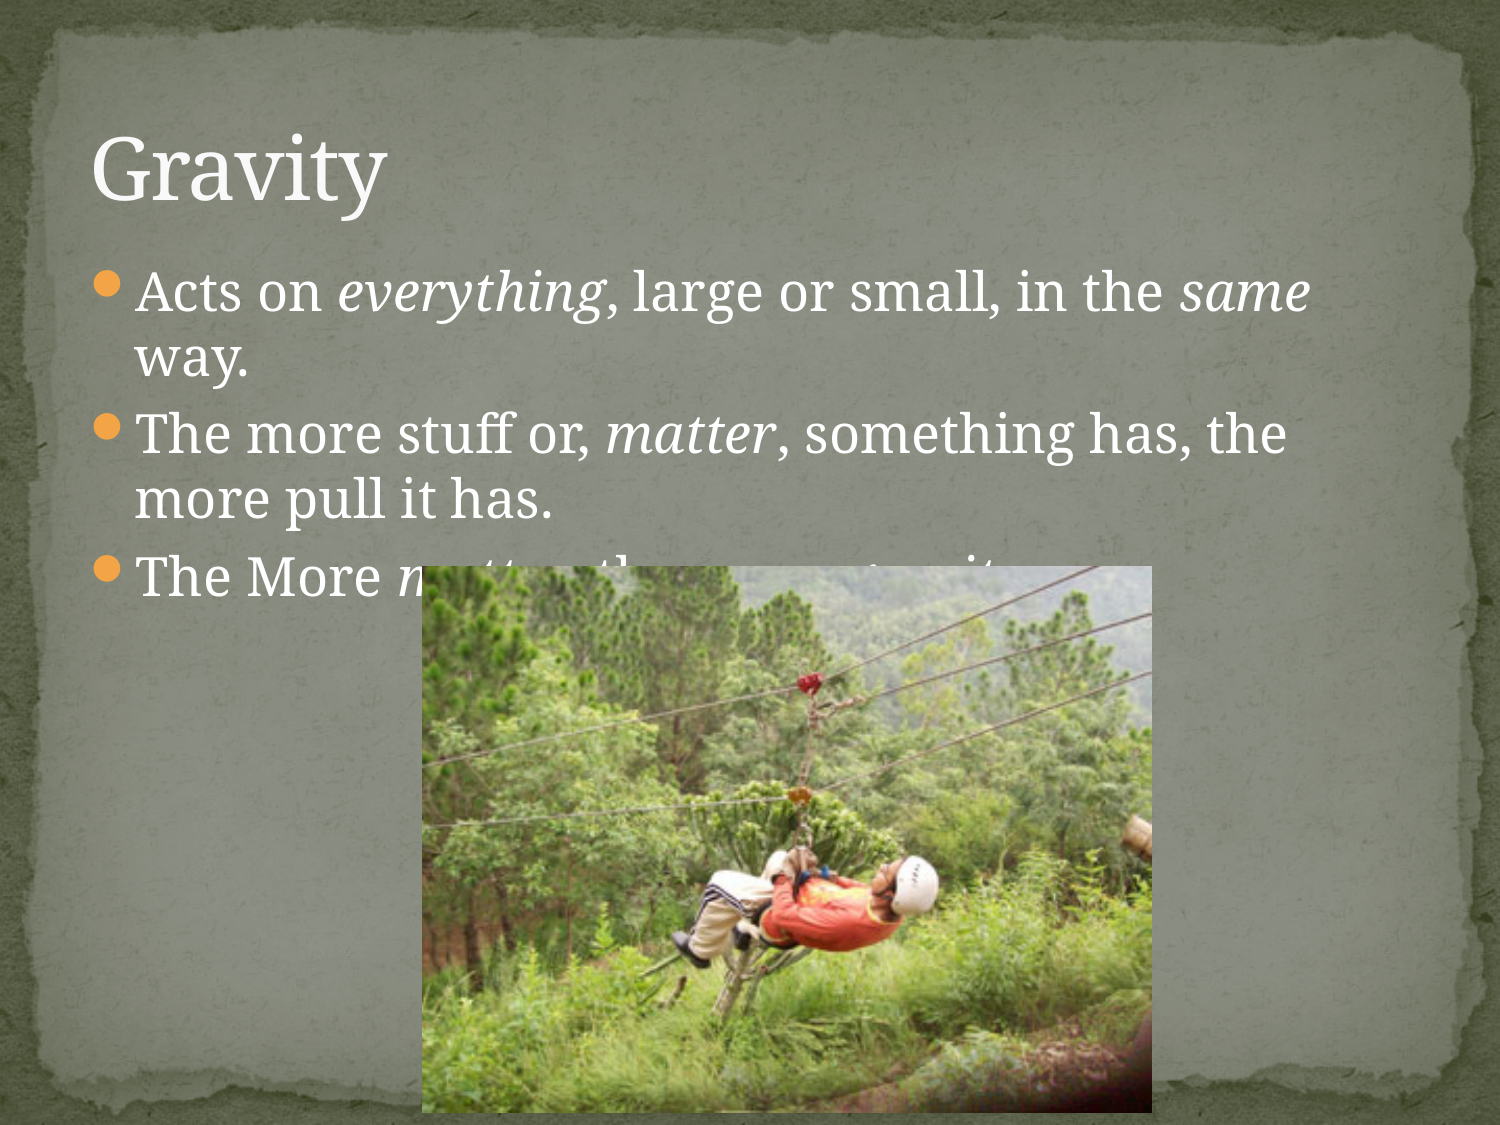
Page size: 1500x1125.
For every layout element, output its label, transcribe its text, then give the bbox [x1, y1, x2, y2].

title Gravity [74, 24, 1425, 225]
picture [422, 566, 1152, 1113]
list Acts on everything, large or small, in the same way. The more stuff or, matter, something has, the more pull it has. The More matter, the more gravity. [75, 249, 1425, 1000]
